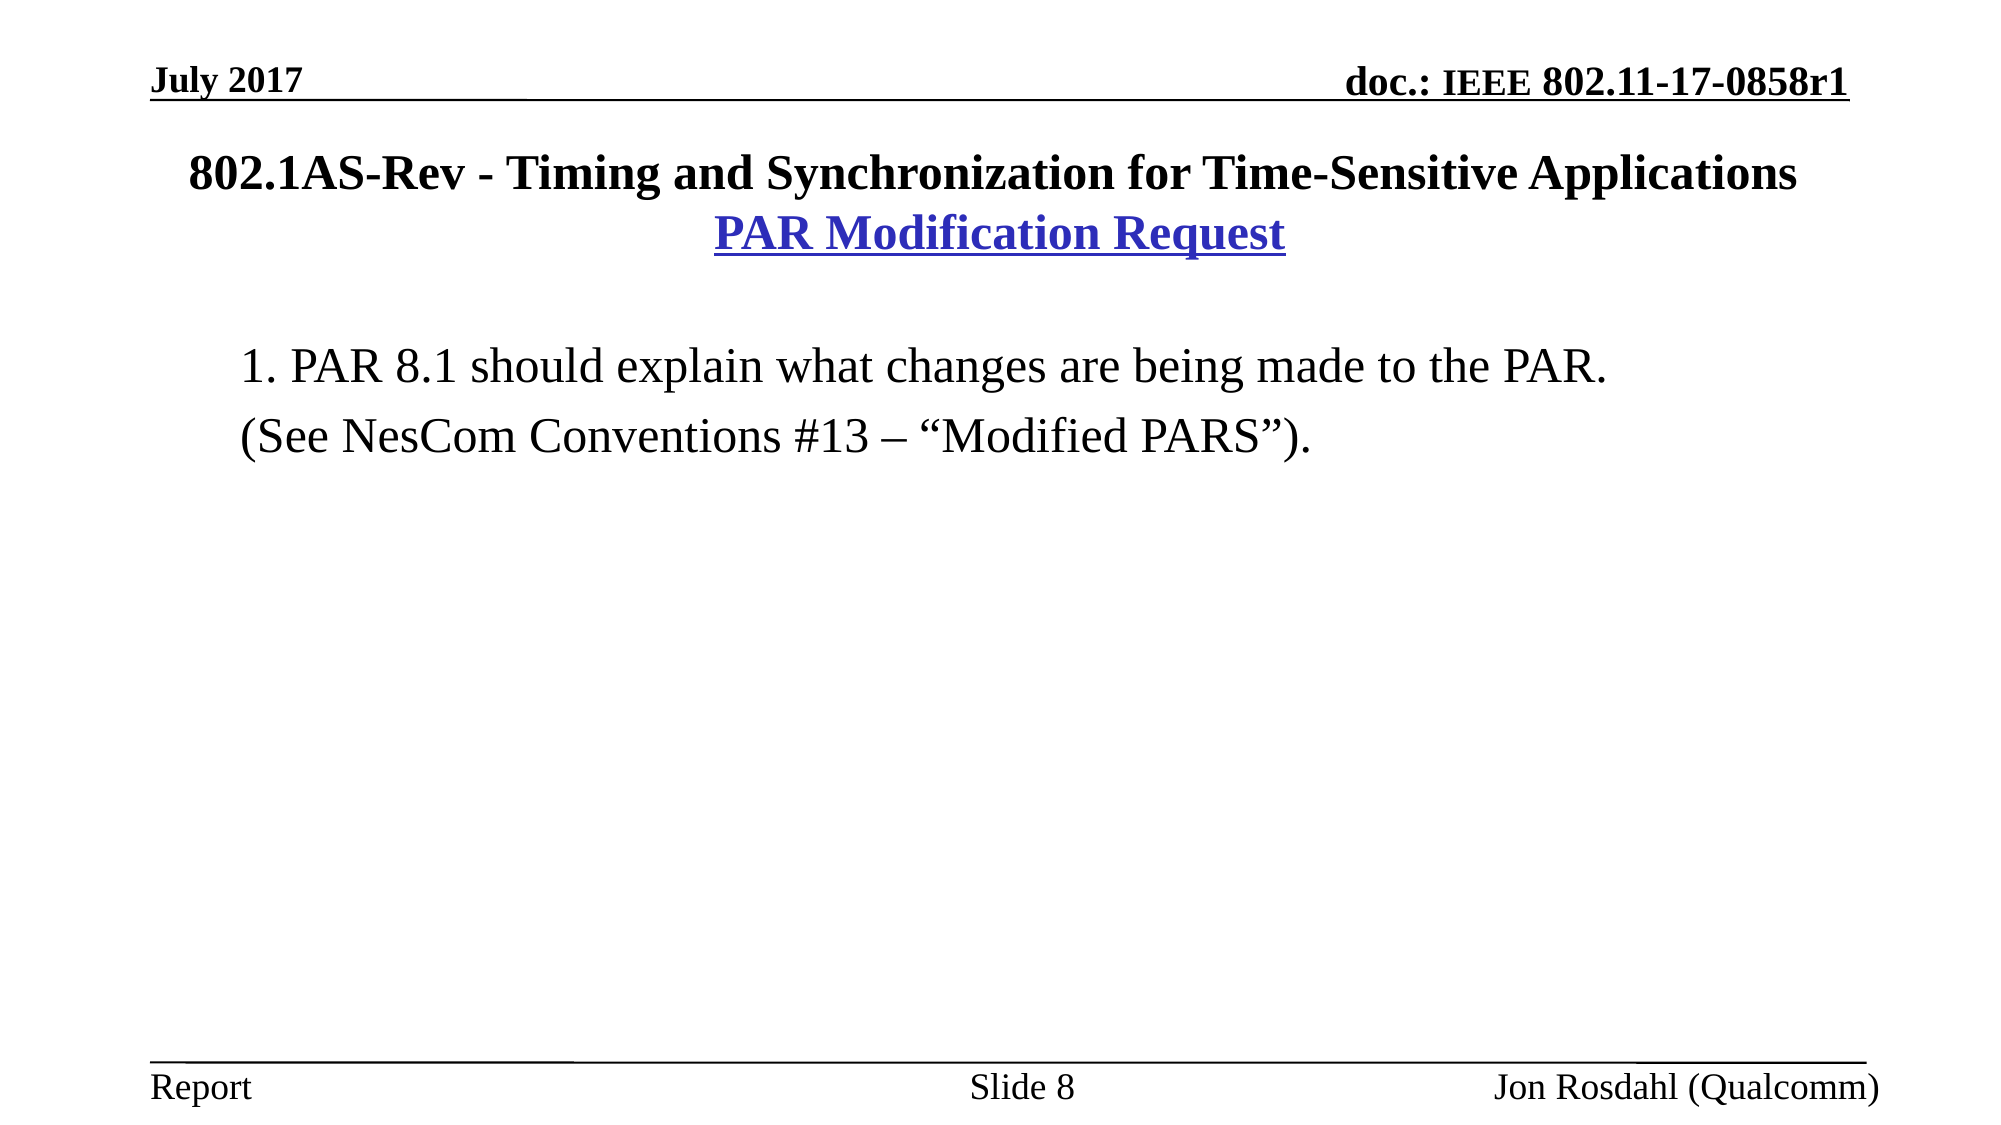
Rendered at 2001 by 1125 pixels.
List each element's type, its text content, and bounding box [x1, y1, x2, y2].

list 1. PAR 8.1 should explain what changes are being made to the PAR. (See NesCom Conventions #13 – “Modified PARS”). [149, 324, 1850, 1000]
title 802.1AS-Rev - Timing and Synchronization for Time-Sensitive Applications PAR Modification Request [149, 112, 1850, 288]
slide_number Slide 8 [950, 1061, 1095, 1125]
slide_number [149, 49, 431, 100]
footer Jon Rosdahl (Qualcomm) [1436, 1061, 1881, 1108]
